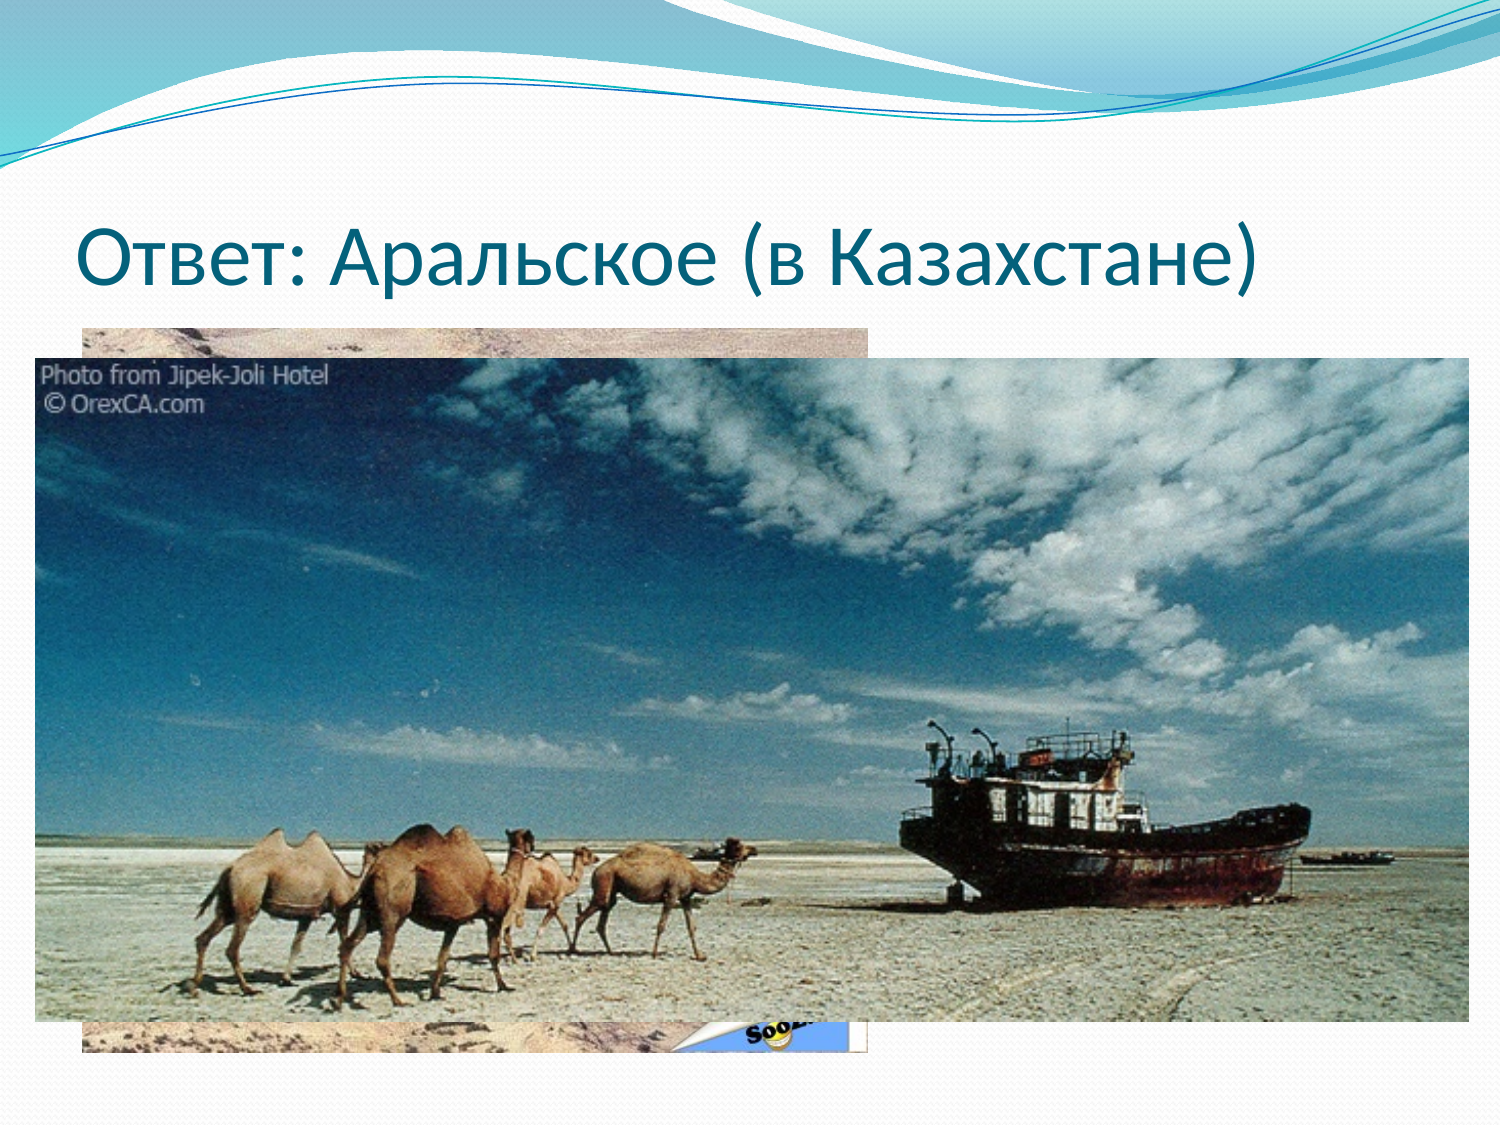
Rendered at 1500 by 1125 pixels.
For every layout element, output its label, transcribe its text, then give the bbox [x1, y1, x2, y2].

title Ответ: Аральское (в Казахстане) [75, 115, 1425, 303]
picture [34, 327, 1469, 1023]
picture [81, 1034, 868, 1054]
